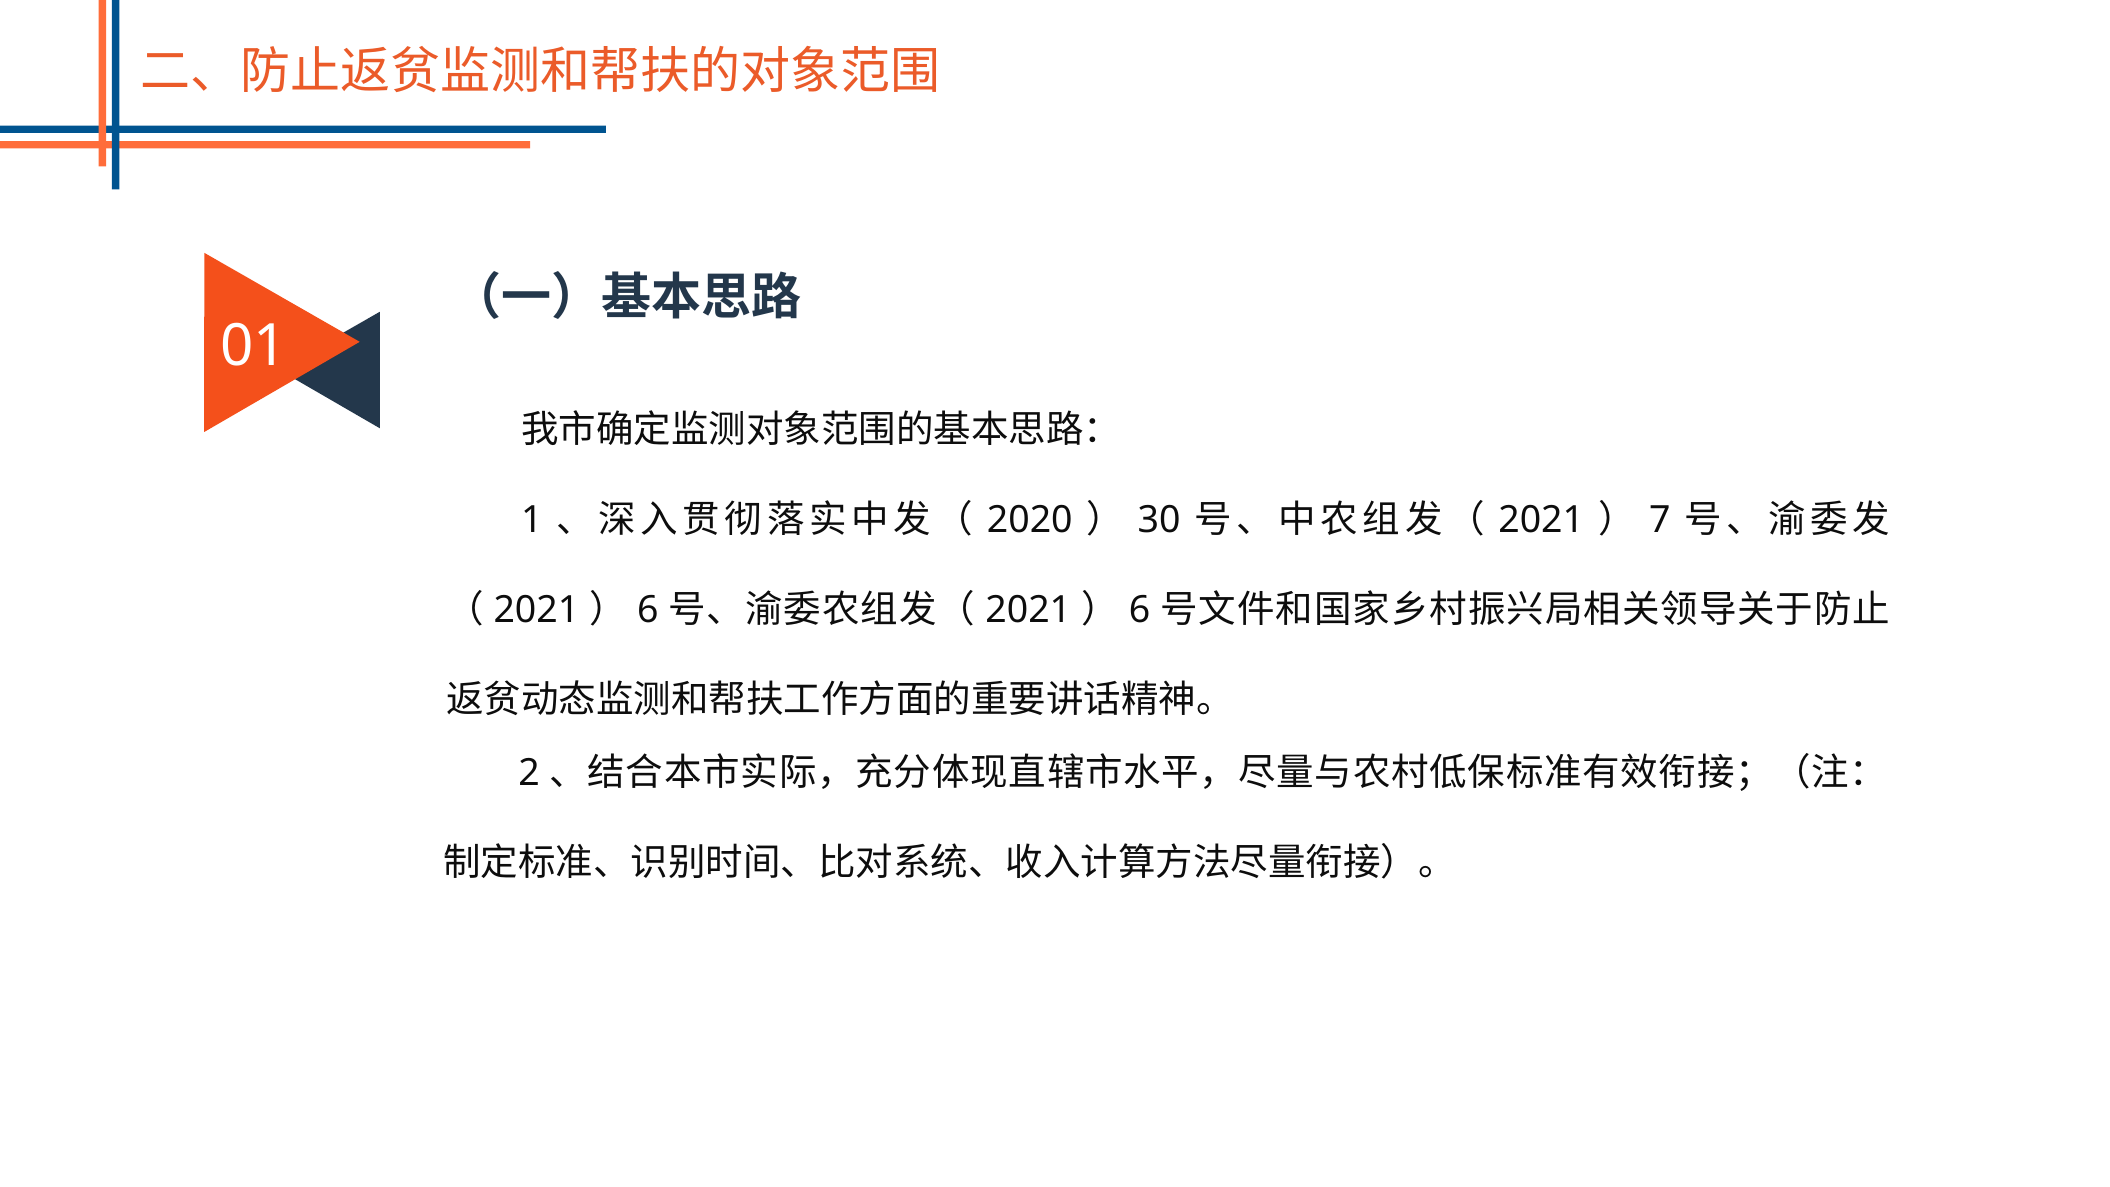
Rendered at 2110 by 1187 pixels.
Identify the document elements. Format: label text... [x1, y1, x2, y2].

text_box （一）基本思路 [436, 257, 816, 333]
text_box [0, 0, 1457, 190]
text_box 01 [204, 252, 360, 432]
text_box 我市确定监测对象范围的基本思路： 1、深入贯彻落实中发（2020）30号、中农组发（2021）7号、渝委发（2021）6号、渝委农组发（2021）6号文件和国家乡村振兴局相关领导关于防止返贫动态监测和帮扶工作方面的重要讲话精神。 [431, 352, 1906, 728]
text_box [296, 311, 380, 429]
text_box 2、结合本市实际，充分体现直辖市水平，尽量与农村低保标准有效衔接；（注：制定标准、识别时间、比对系统、收入计算方法尽量衔接）。 [428, 695, 1903, 891]
